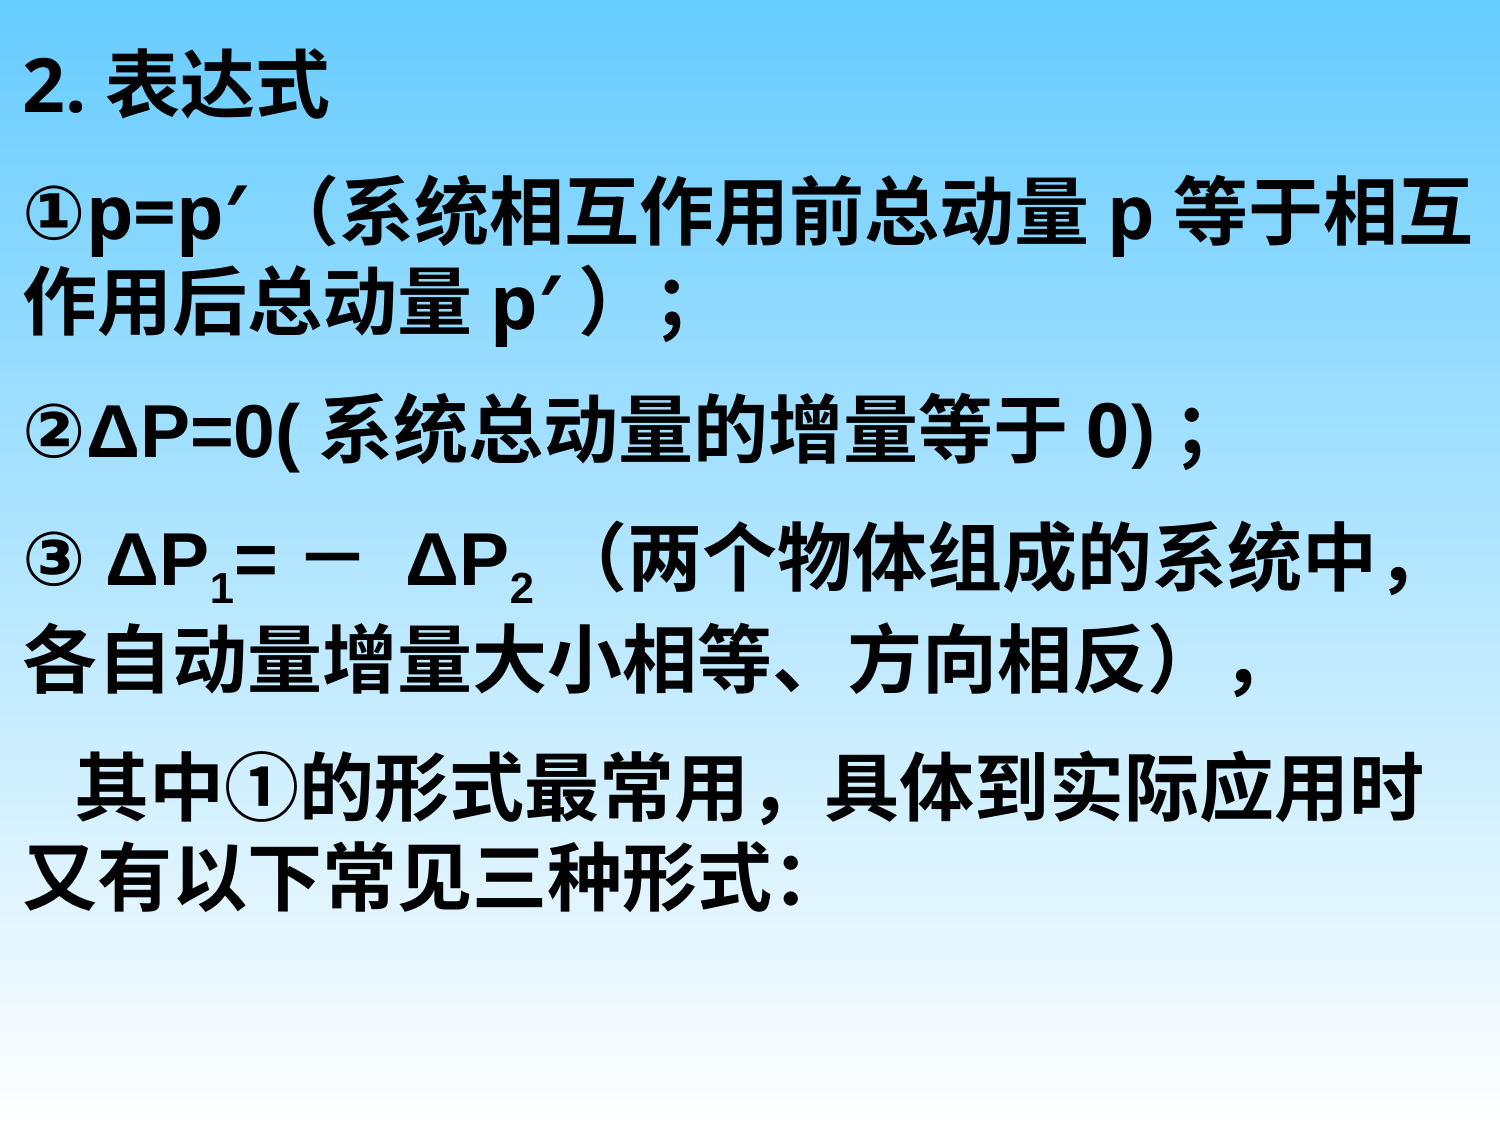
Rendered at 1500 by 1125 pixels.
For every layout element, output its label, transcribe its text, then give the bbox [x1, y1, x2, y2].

text_box 2.表达式 ①p=p′（系统相互作用前总动量p等于相互作用后总动量p′）； ②ΔΡ=0(系统总动量的增量等于0)； ③ ΔΡ1=－ ΔΡ2（两个物体组成的系统中，各自动量增量大小相等、方向相反）， 其中①的形式最常用，具体到实际应用时又有以下常见三种形式： [8, 30, 1491, 928]
